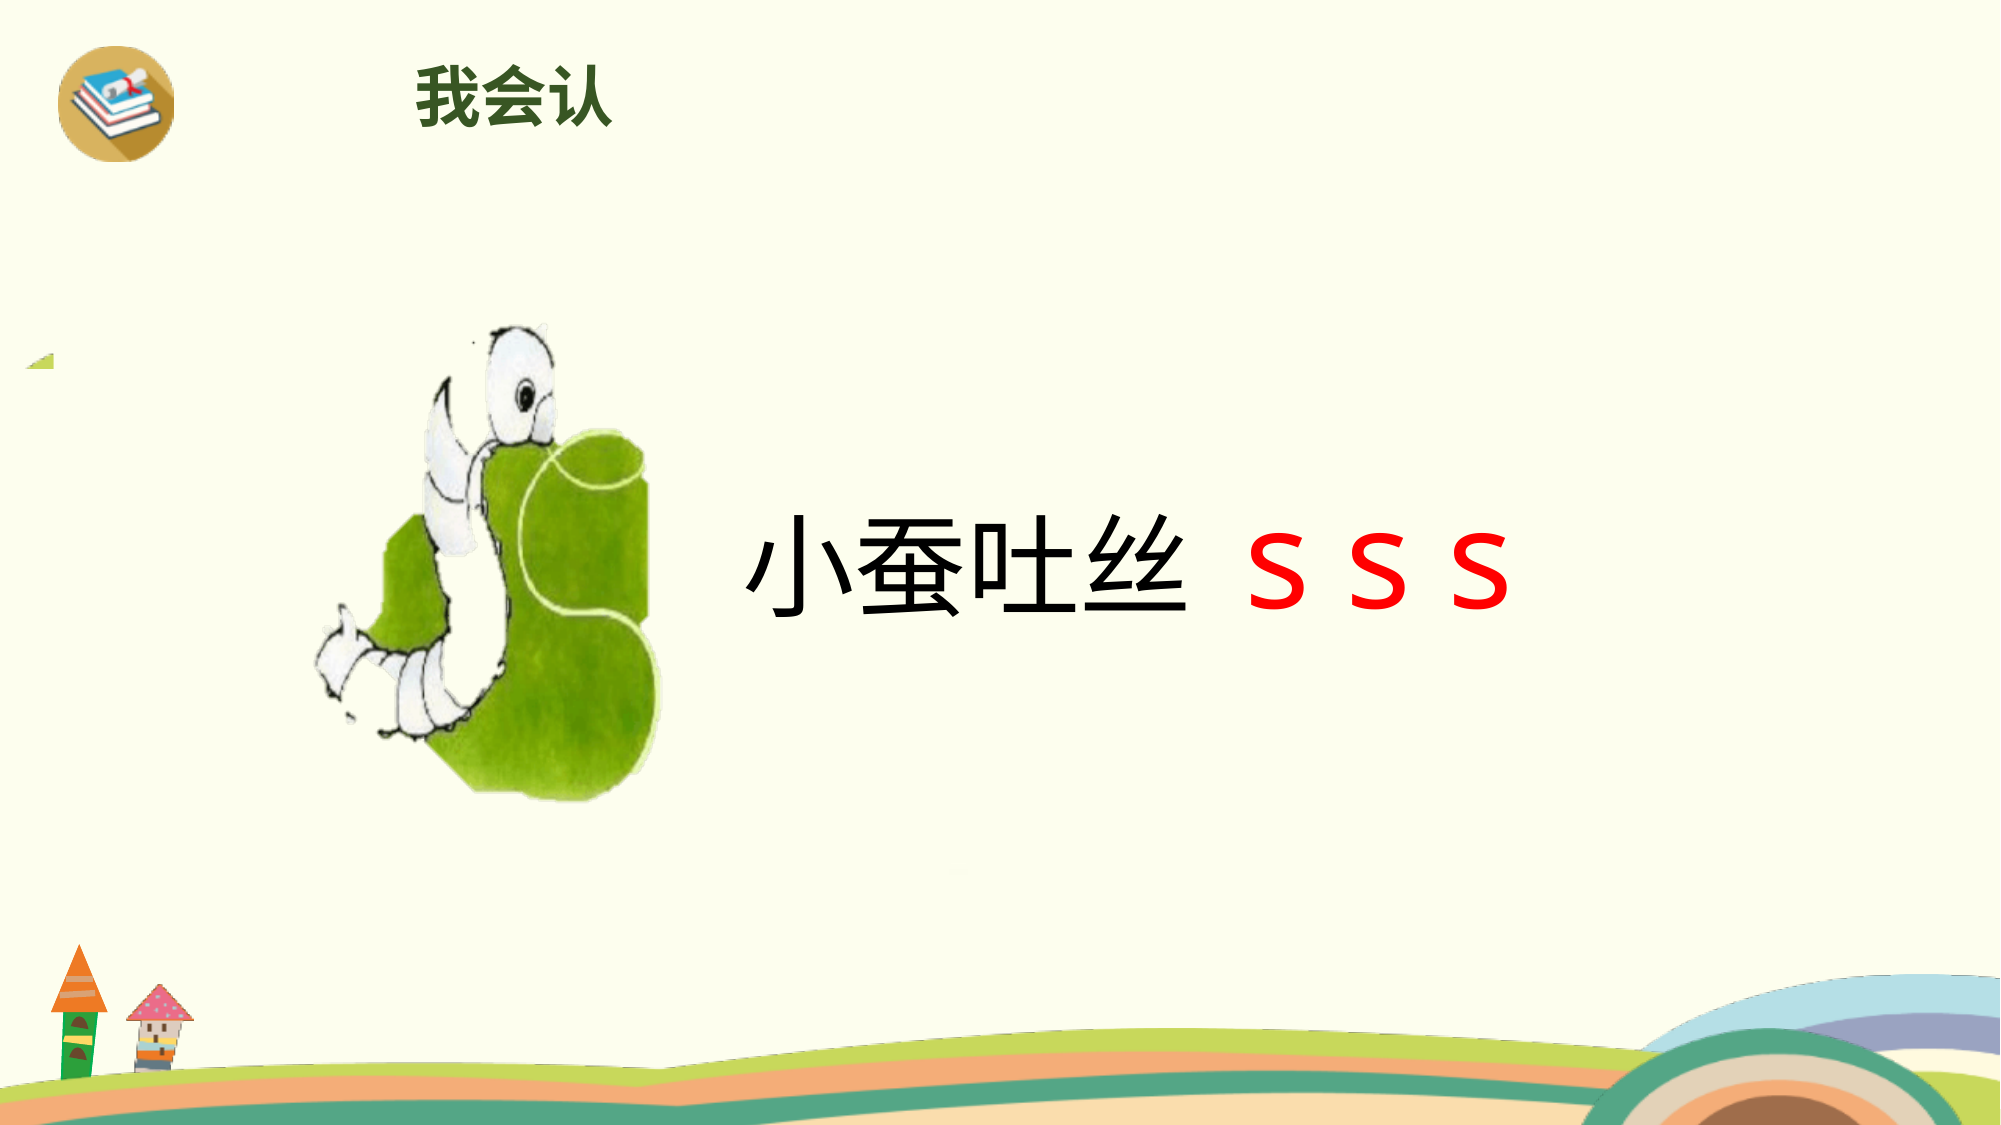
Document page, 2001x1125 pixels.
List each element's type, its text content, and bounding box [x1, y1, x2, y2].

text_box 我会认 [399, 47, 630, 143]
picture [0, 0, 2001, 1125]
text_box 小蚕吐丝 s s s [728, 524, 1606, 644]
